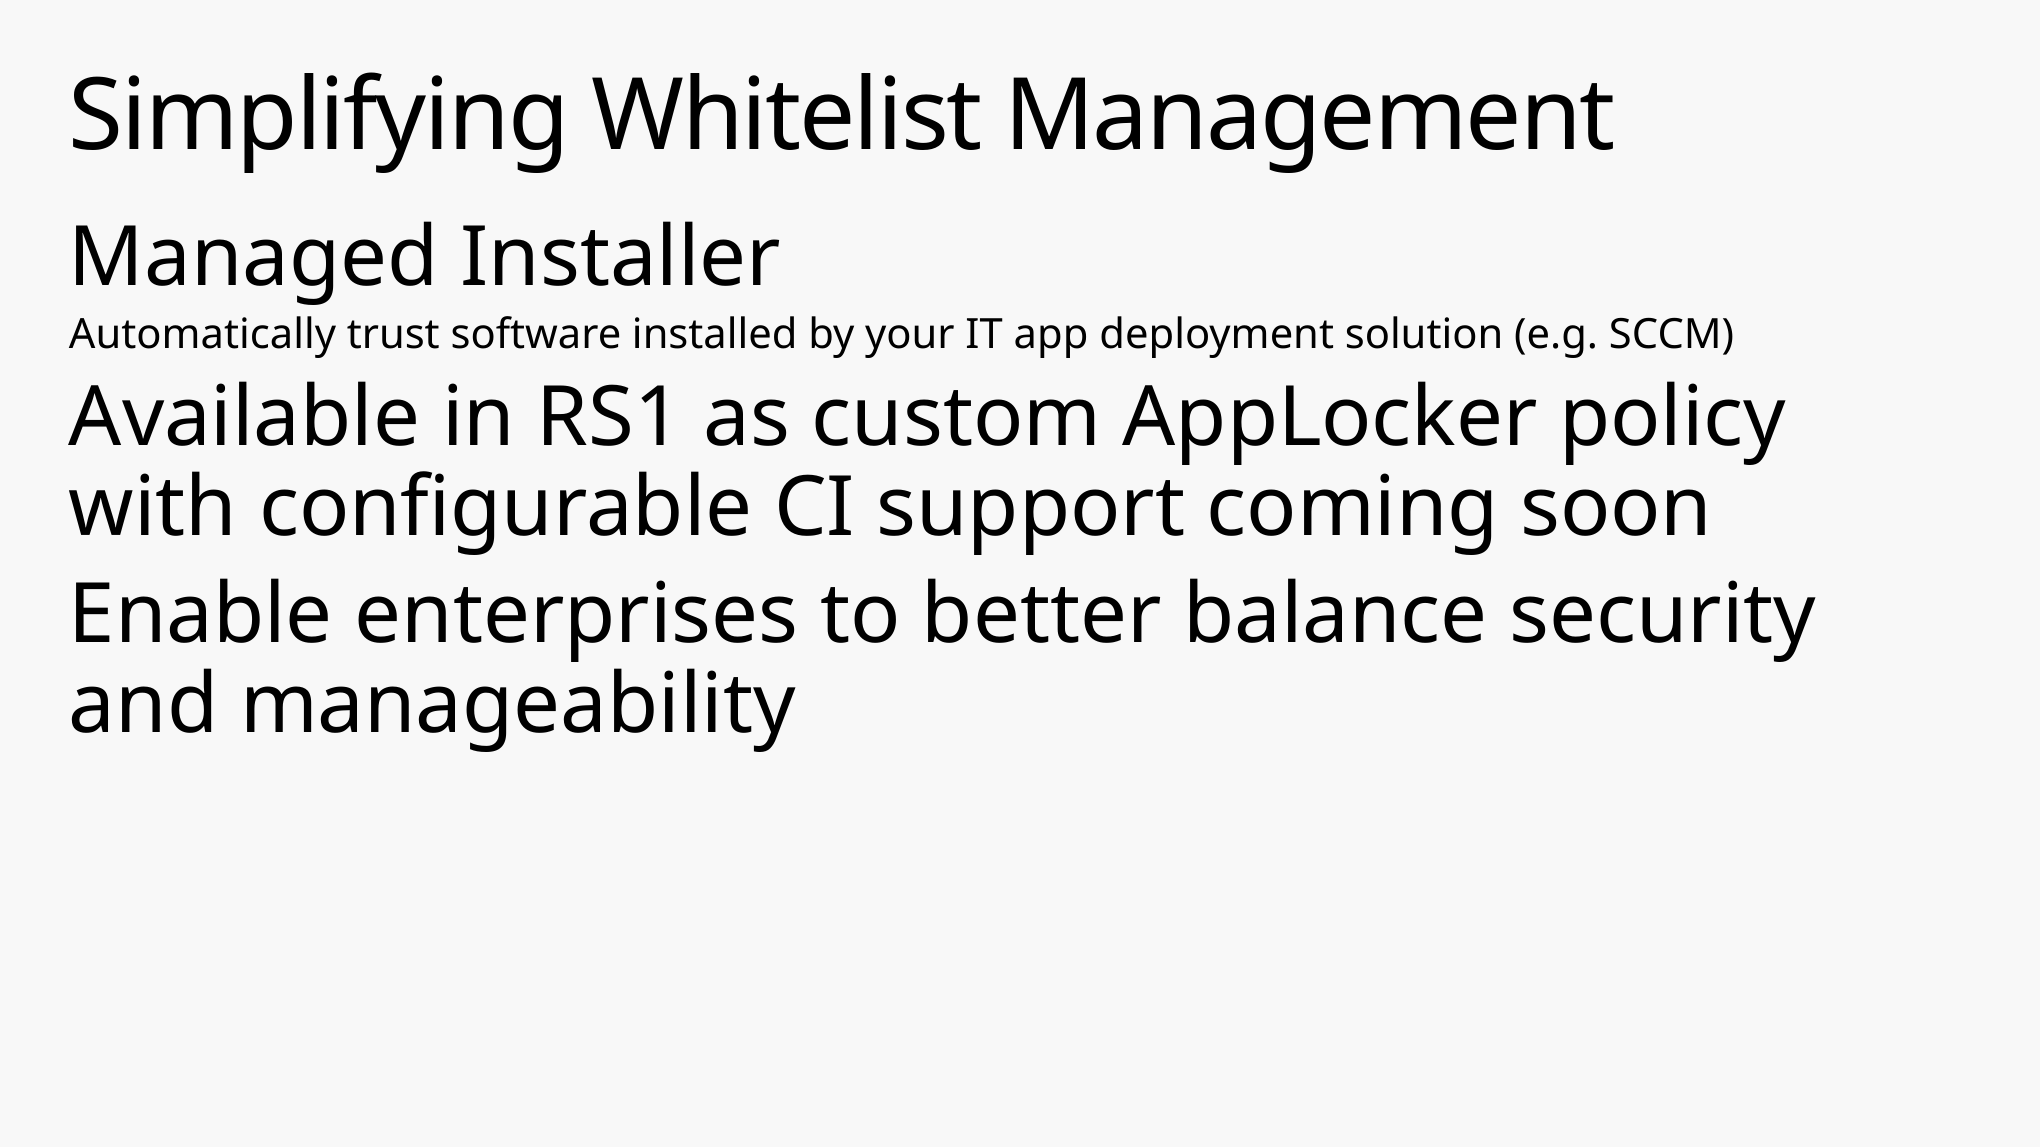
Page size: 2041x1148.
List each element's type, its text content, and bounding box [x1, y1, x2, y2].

title Simplifying Whitelist Management [45, 48, 1996, 198]
list Managed Installer Automatically trust software installed by your IT app deployment solution (e.g. SCCM) Available in RS1 as custom AppLocker policy with configurable CI support coming soon Enable enterprises to better balance security and manageability [45, 198, 1996, 780]
